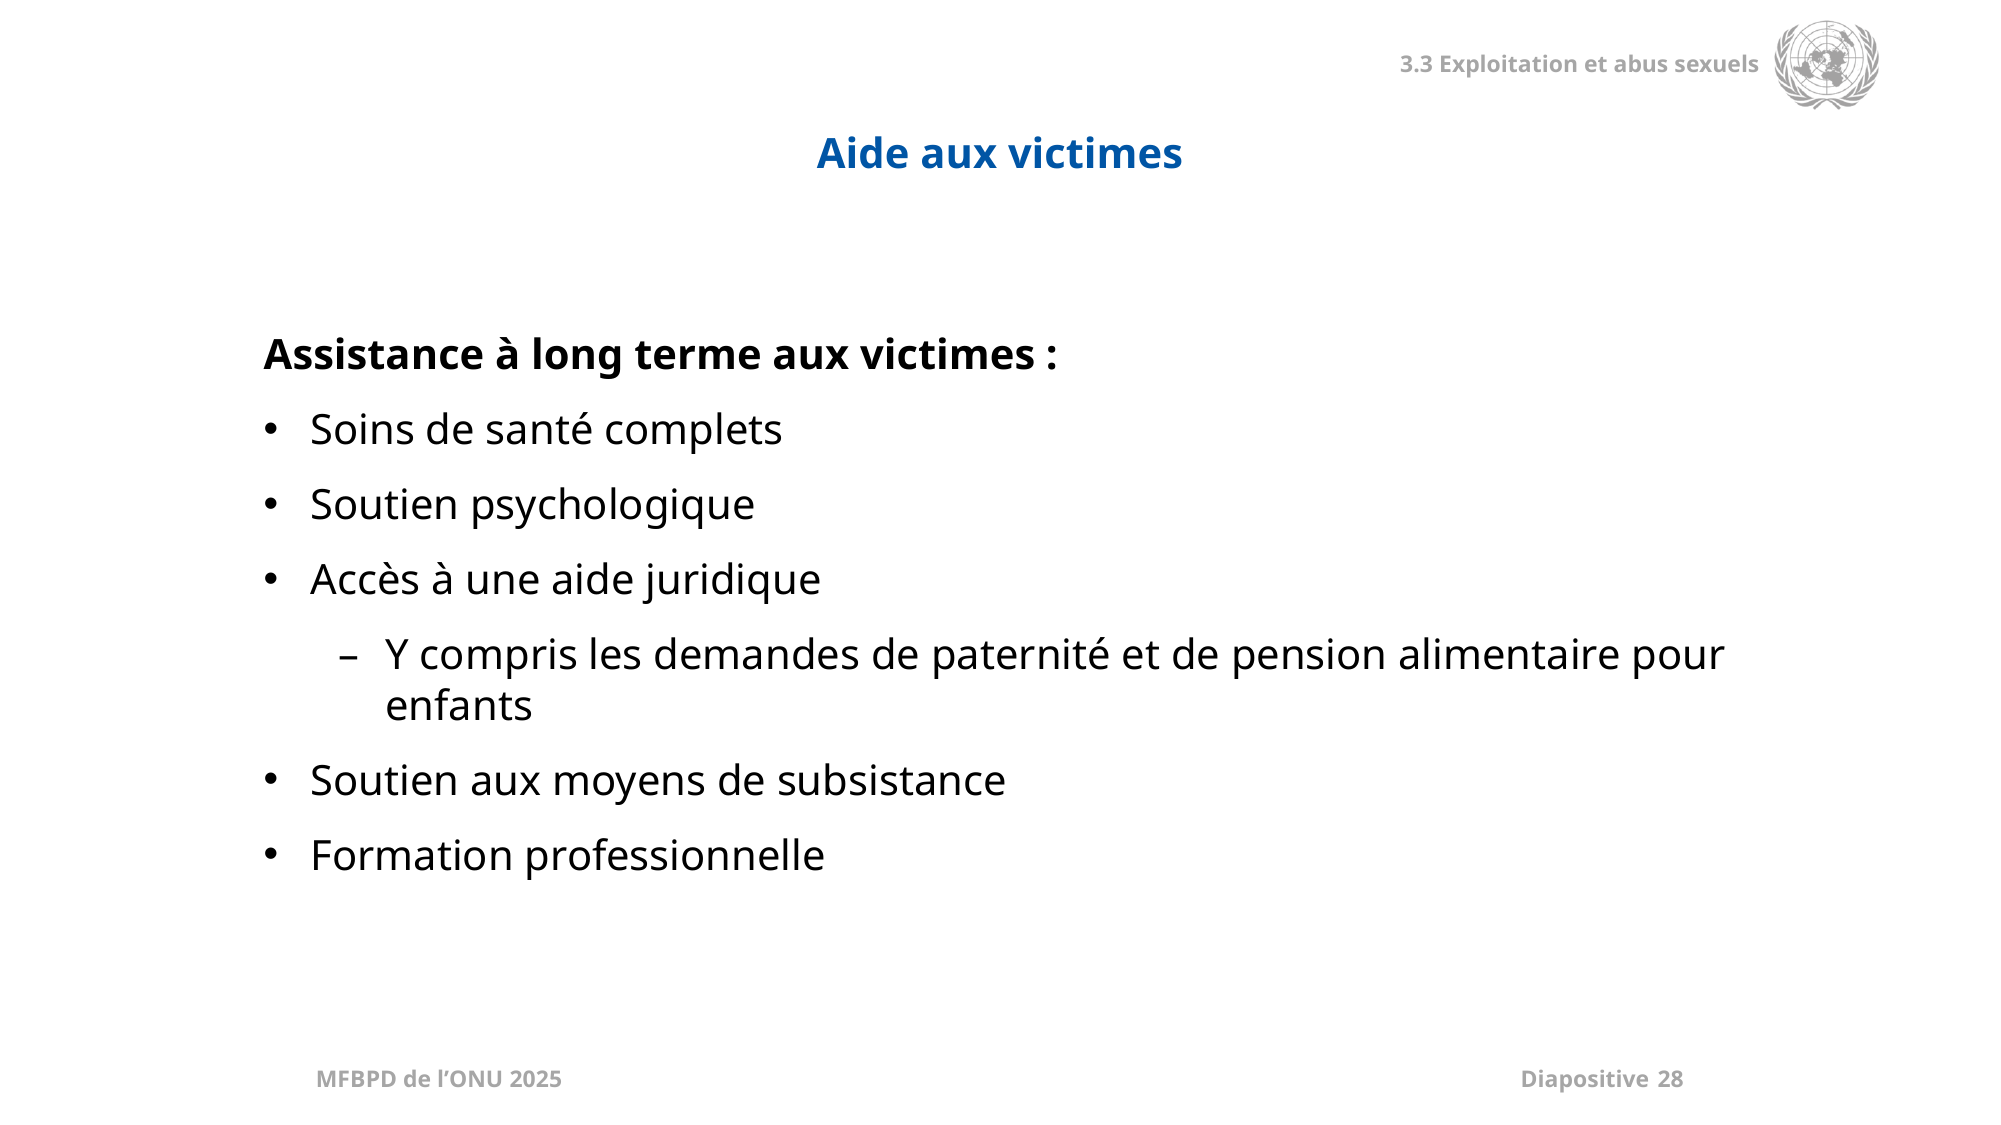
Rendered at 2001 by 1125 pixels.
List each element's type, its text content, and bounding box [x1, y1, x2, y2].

text_box Assistance à long terme aux victimes : Soins de santé complets Soutien psychologique Accès à une aide juridique Y compris les demandes de paternité et de pension alimentaire pour enfants Soutien aux moyens de subsistance Formation professionnelle [261, 291, 1739, 879]
text_box Aide aux victimes [272, 118, 1728, 184]
